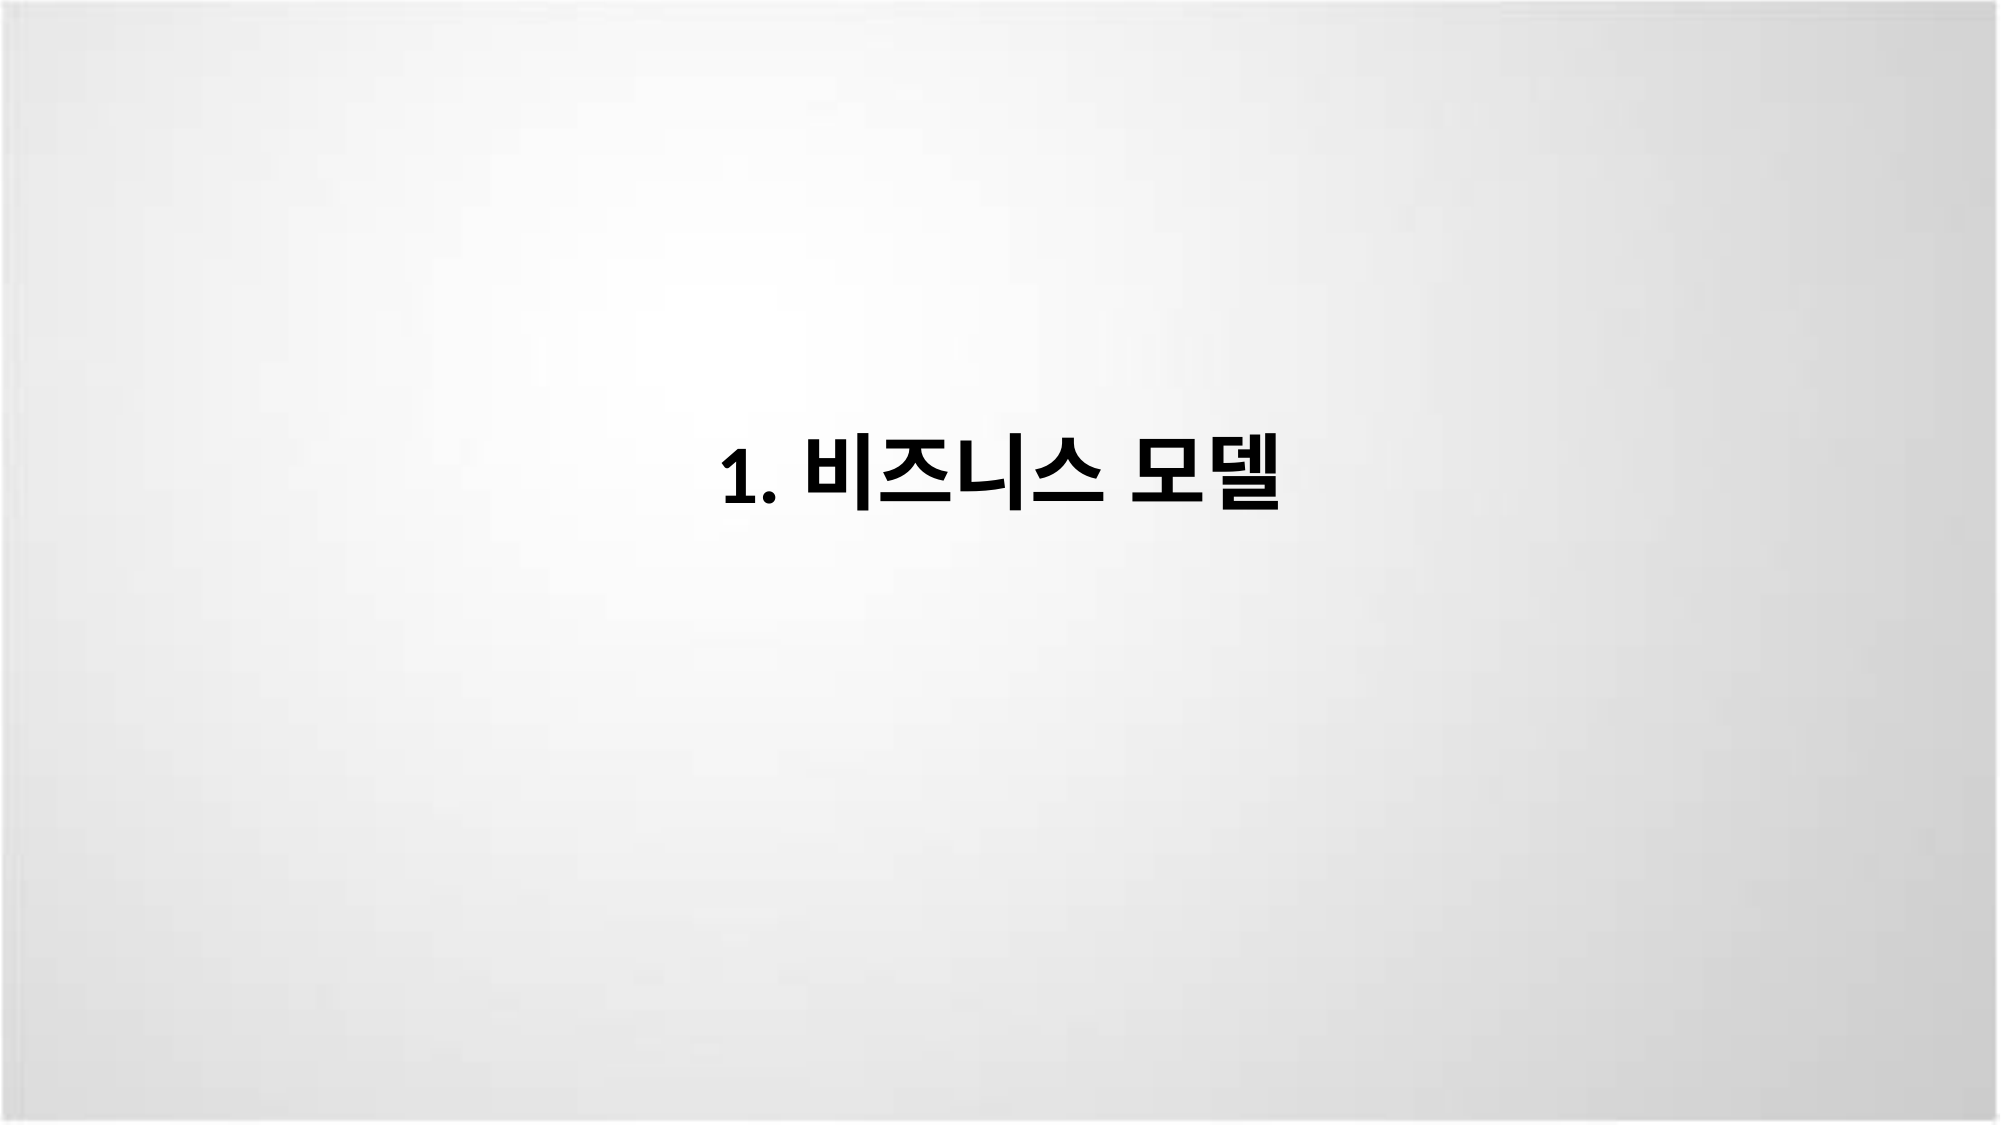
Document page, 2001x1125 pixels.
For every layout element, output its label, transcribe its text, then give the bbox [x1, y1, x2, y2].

title 1.비즈니스 모델 [150, 349, 1850, 591]
picture [0, 0, 2001, 1125]
